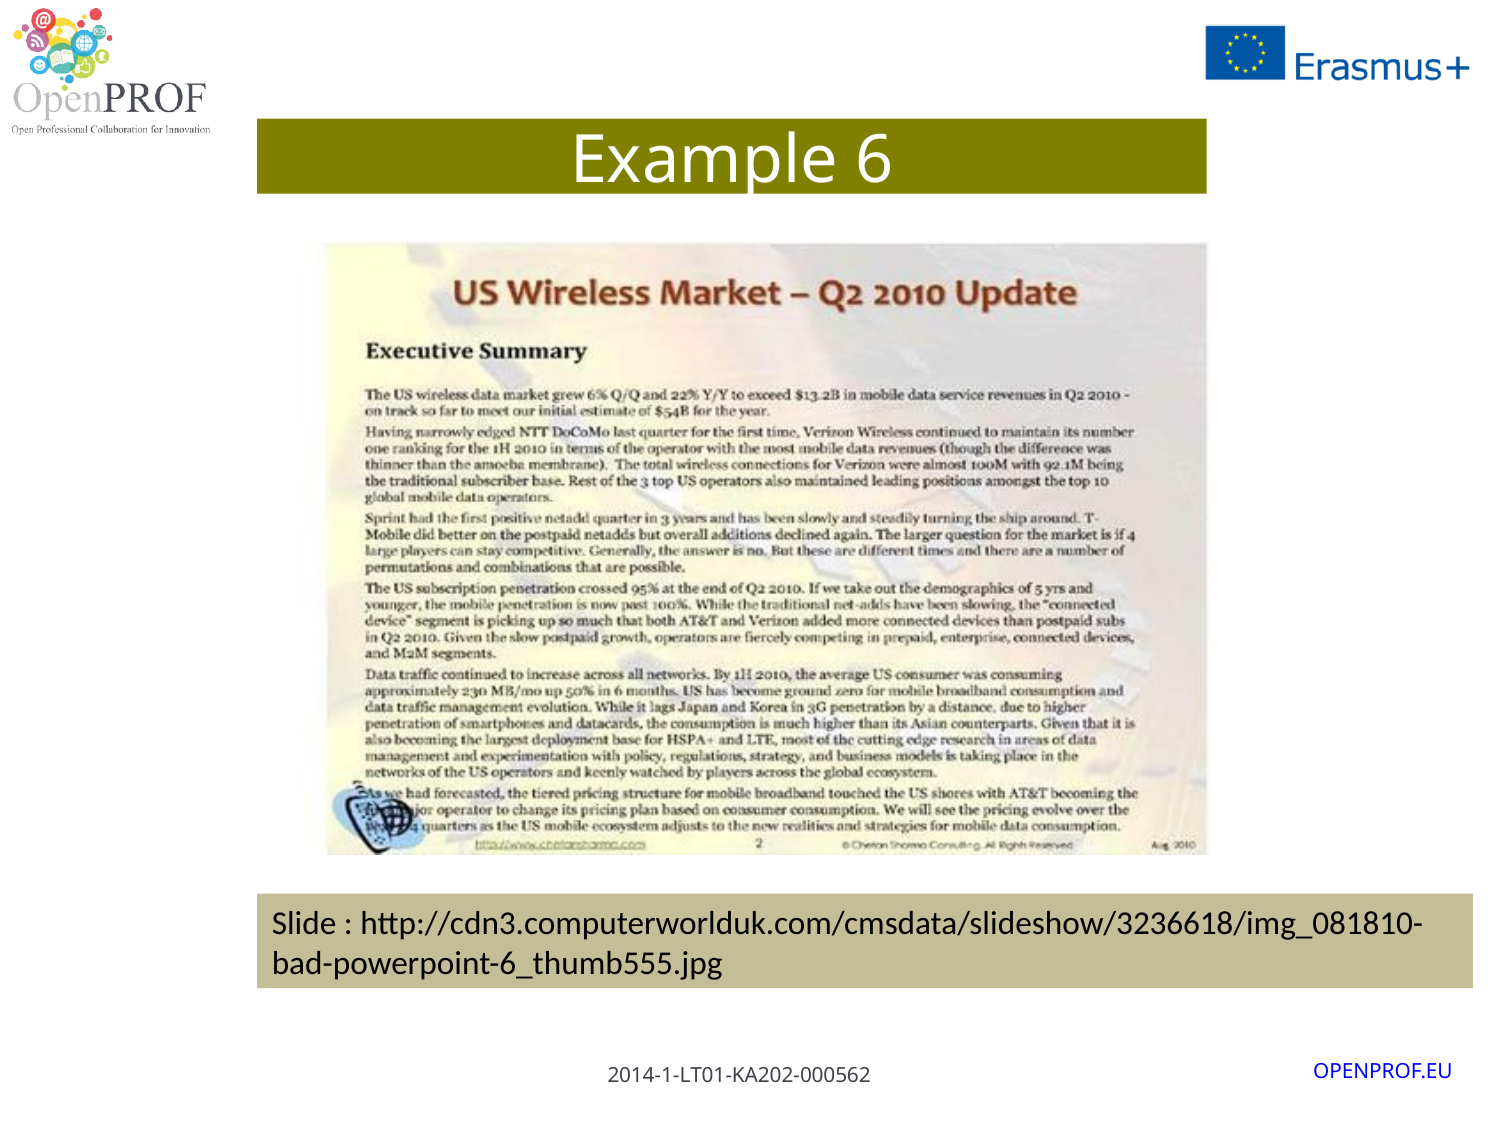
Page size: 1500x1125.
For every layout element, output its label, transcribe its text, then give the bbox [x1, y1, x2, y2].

title Example 6 [257, 118, 1207, 194]
text_box Slide : http://cdn3.computerworlduk.com/cmsdata/slideshow/3236618/img_081810-bad-powerpoint-6_thumb555.jpg [257, 893, 1473, 989]
picture [0, 0, 212, 143]
picture [274, 241, 1258, 855]
picture [1202, 24, 1471, 84]
